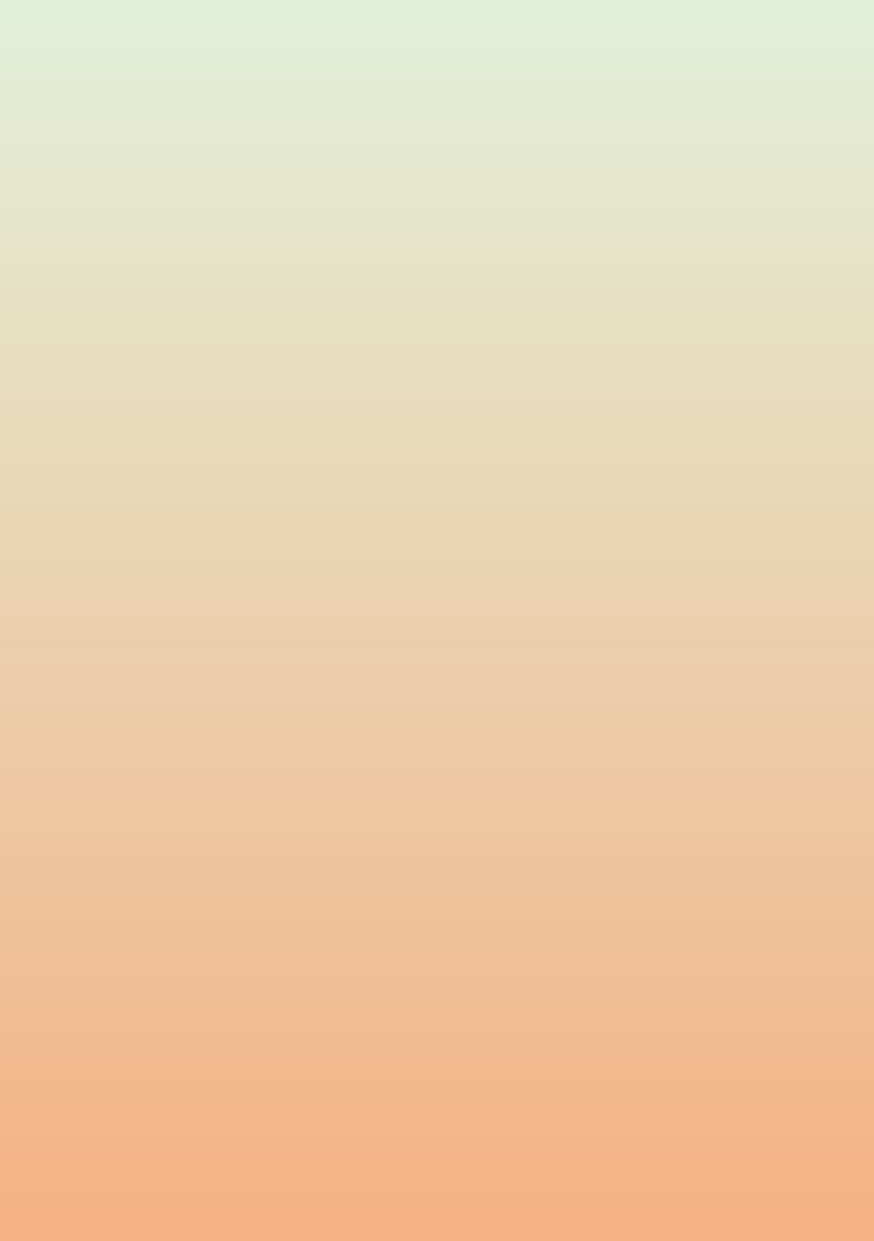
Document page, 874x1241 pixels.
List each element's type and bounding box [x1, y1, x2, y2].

text_box [0, 0, 874, 1241]
